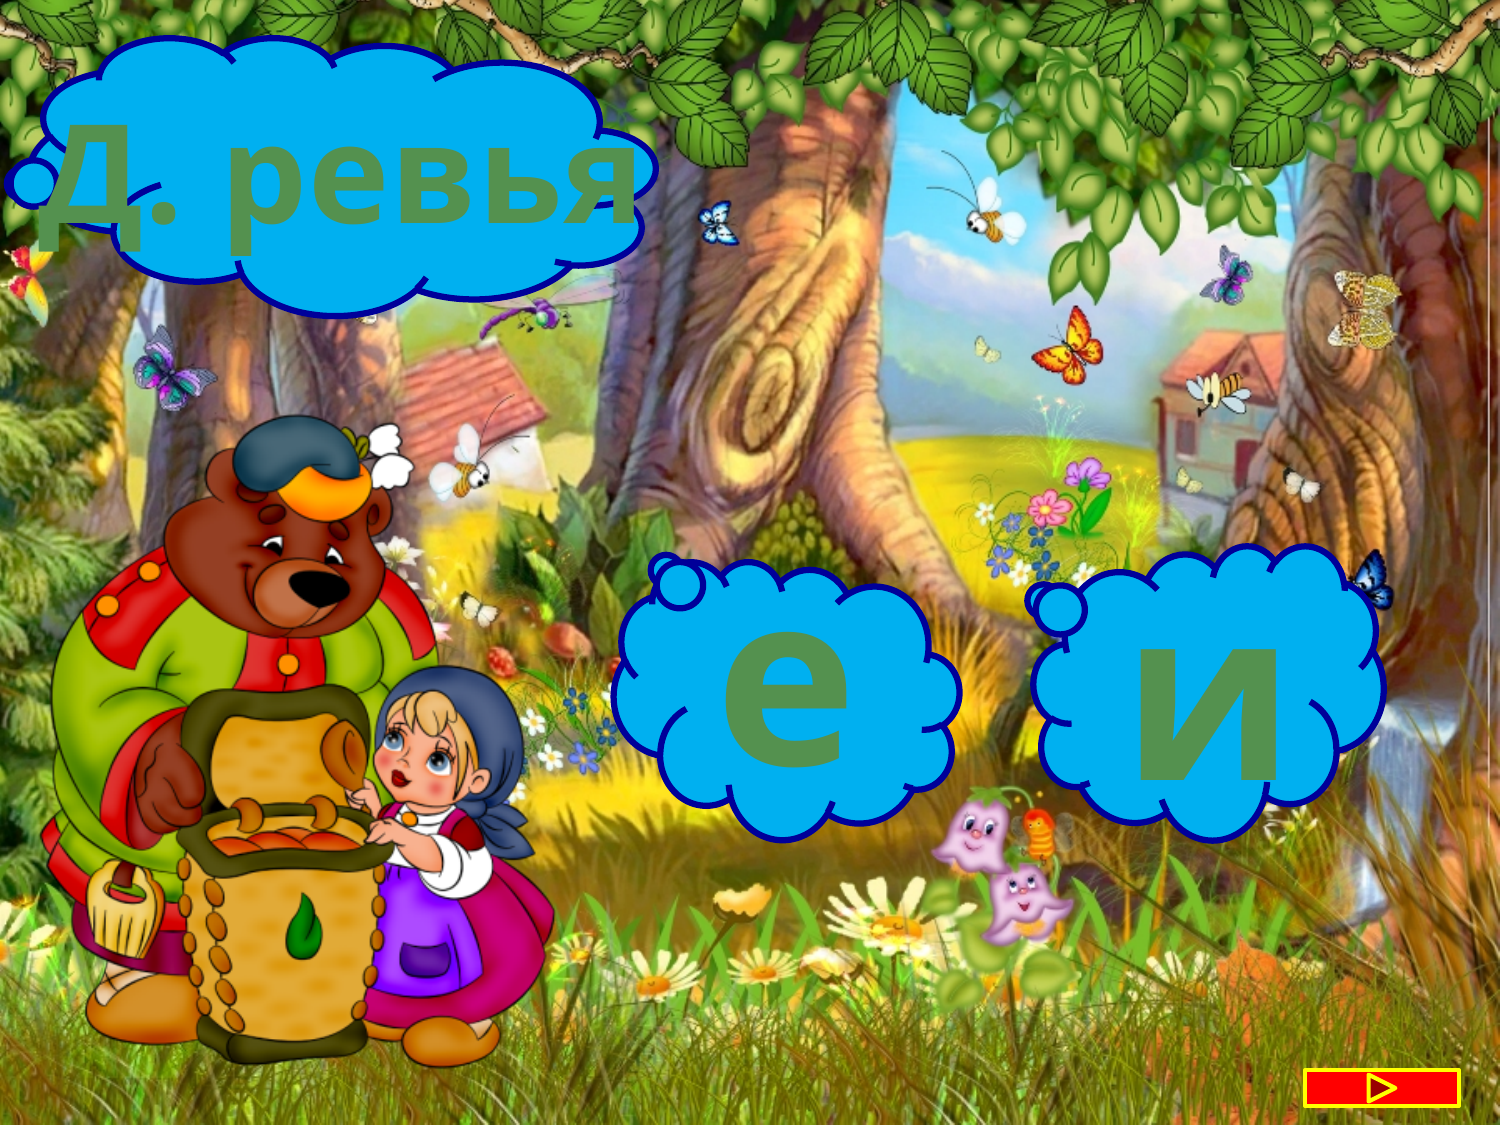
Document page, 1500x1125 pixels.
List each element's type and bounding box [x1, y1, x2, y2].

picture [0, 0, 1500, 1125]
text_box [1033, 533, 1384, 840]
text_box [613, 518, 960, 840]
